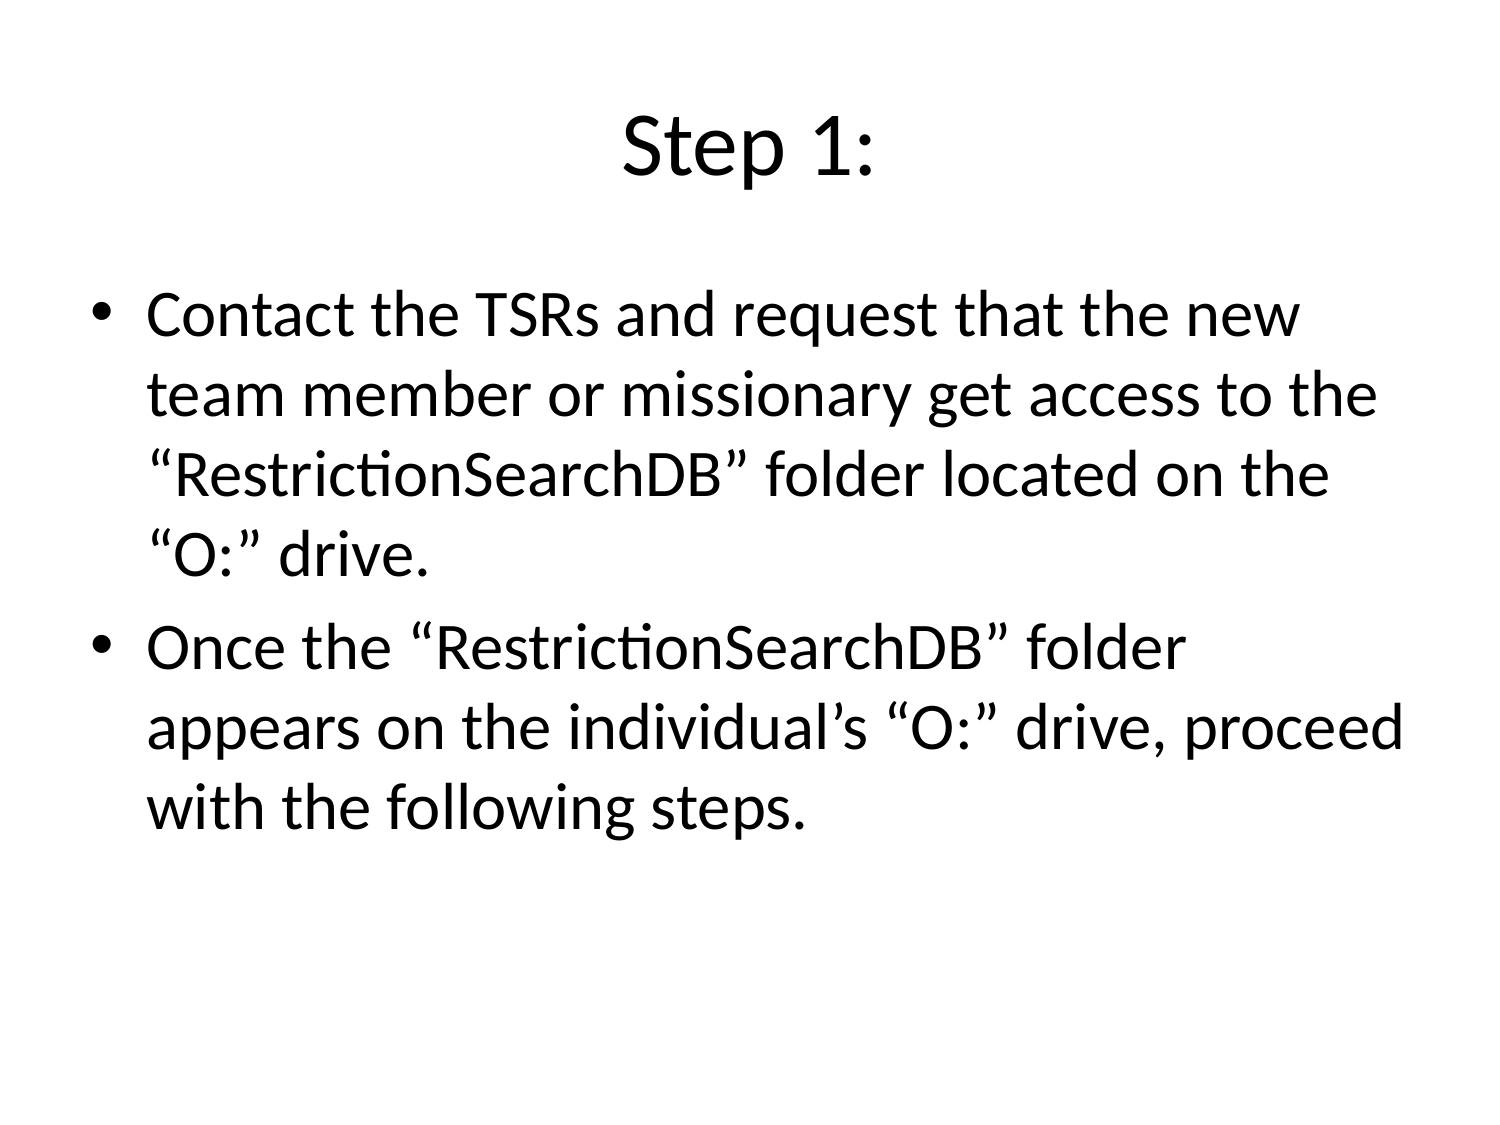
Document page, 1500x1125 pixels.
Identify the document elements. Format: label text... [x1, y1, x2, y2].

list Contact the TSRs and request that the new team member or missionary get access to the “RestrictionSearchDB” folder located on the “O:” drive. Once the “RestrictionSearchDB” folder appears on the individual’s “O:” drive, proceed with the following steps. [75, 262, 1425, 1005]
title Step 1: [75, 45, 1425, 233]
